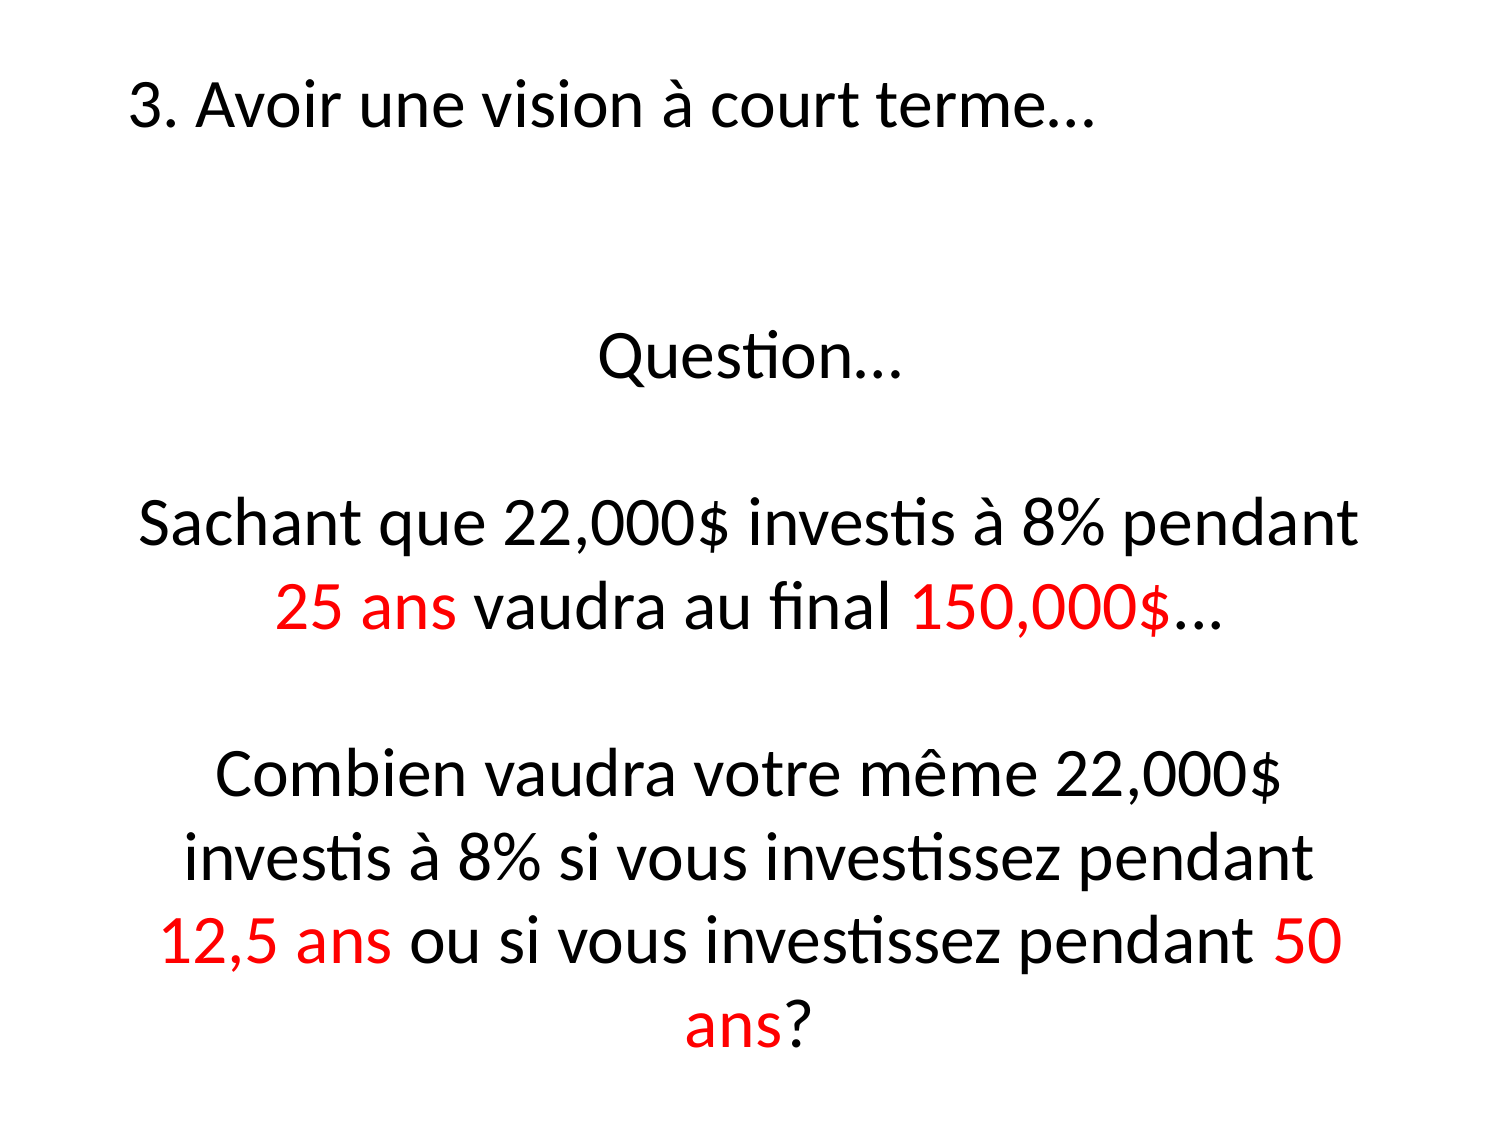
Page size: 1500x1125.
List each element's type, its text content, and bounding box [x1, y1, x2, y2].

text_box 3. Avoir une vision à court terme… Question… Sachant que 22,000$ investis à 8% pendant 25 ans vaudra au final 150,000$... Combien vaudra votre même 22,000$ investis à 8% si vous investissez pendant 12,5 ans ou si vous investissez pendant 50 ans? [112, 50, 1388, 1075]
